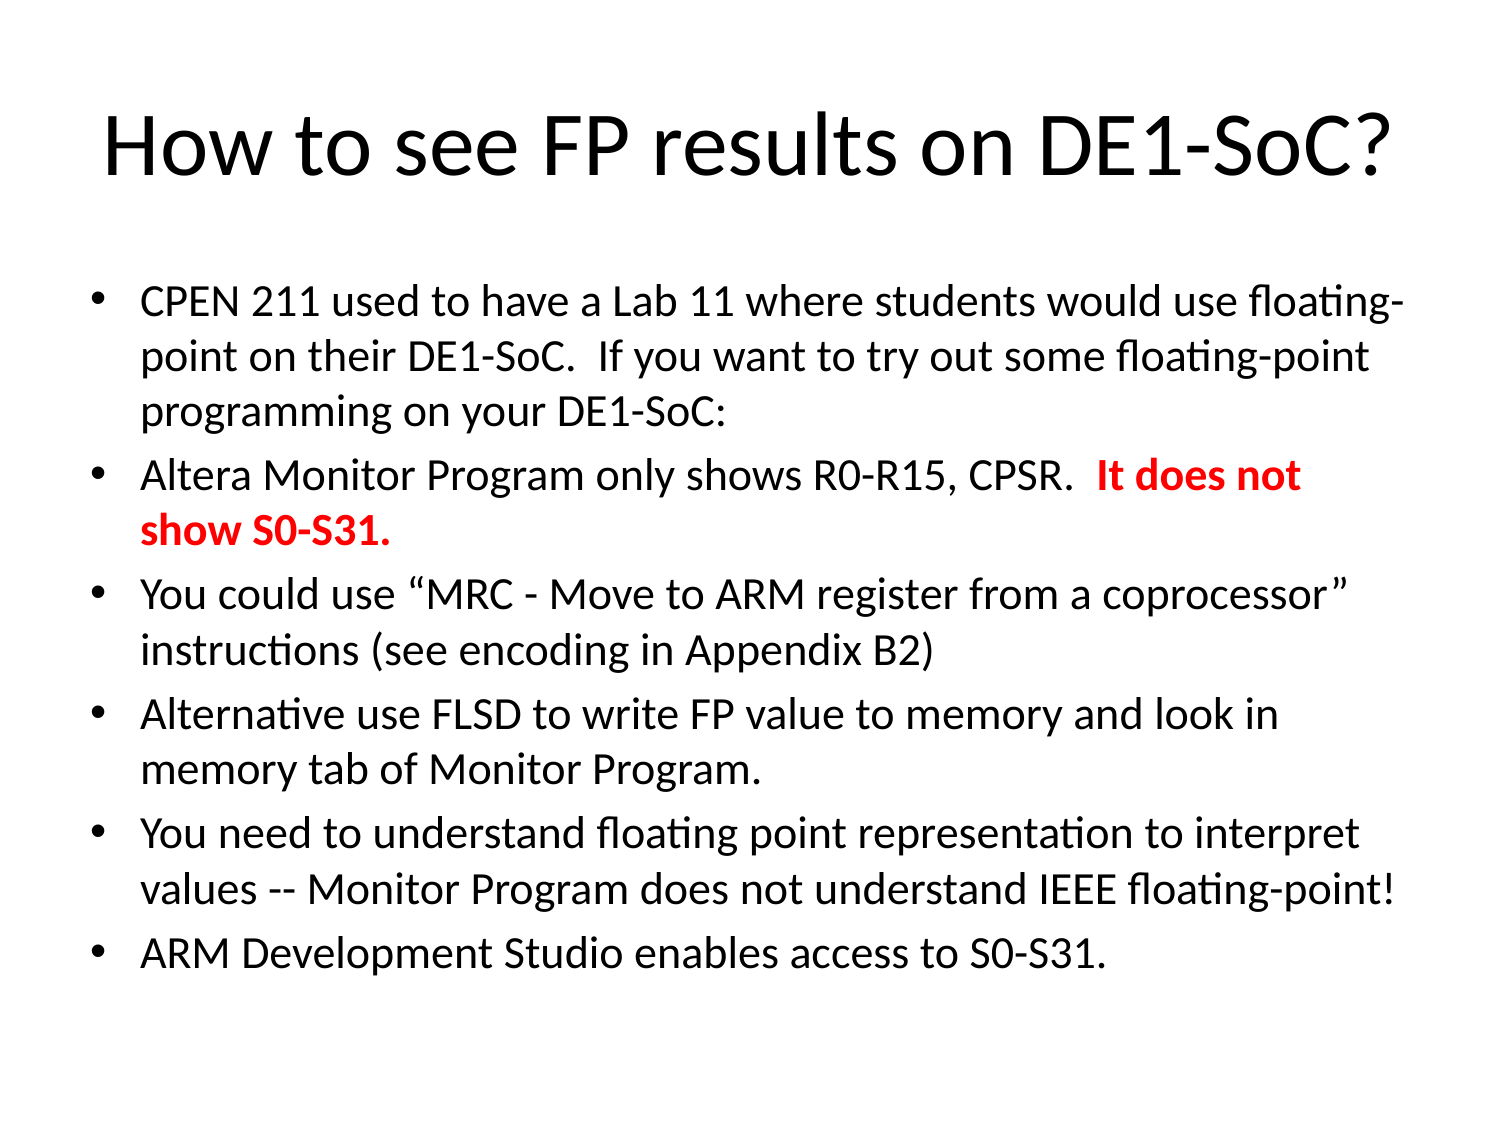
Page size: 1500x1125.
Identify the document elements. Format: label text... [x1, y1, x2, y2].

list CPEN 211 used to have a Lab 11 where students would use floating-point on their DE1-SoC. If you want to try out some floating-point programming on your DE1-SoC: Altera Monitor Program only shows R0-R15, CPSR. It does not show S0-S31. You could use “MRC - Move to ARM register from a coprocessor” instructions (see encoding in Appendix B2) Alternative use FLSD to write FP value to memory and look in memory tab of Monitor Program. You need to understand floating point representation to interpret values -- Monitor Program does not understand IEEE floating-point! ARM Development Studio enables access to S0-S31. [75, 262, 1425, 1005]
title How to see FP results on DE1-SoC? [75, 45, 1425, 233]
